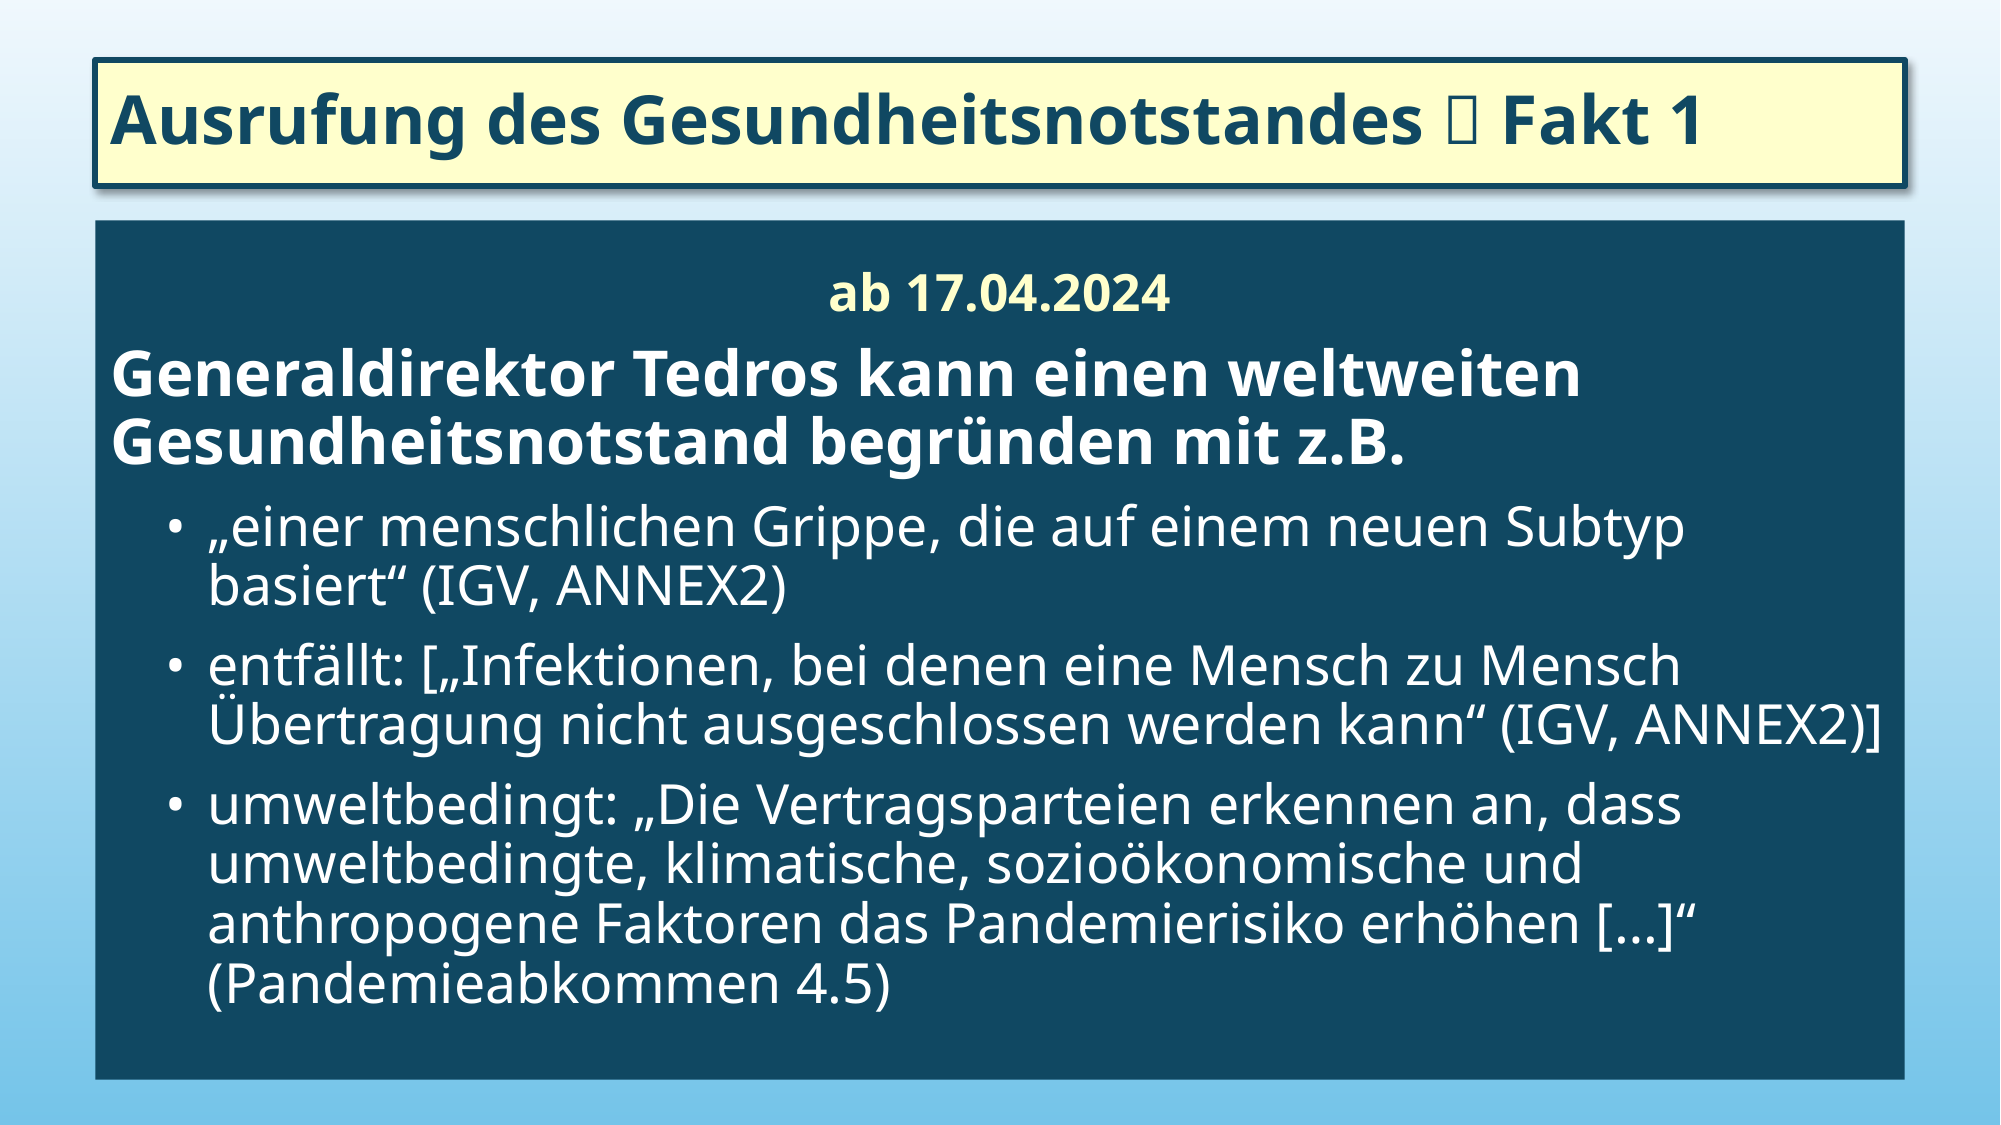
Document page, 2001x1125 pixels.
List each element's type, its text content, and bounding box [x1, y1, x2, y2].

text_box ab 17.04.2024 Generaldirektor Tedros kann einen weltweiten Gesundheitsnotstand begründen mit z.B. • „einer menschlichen Grippe, die auf einem neuen Subtyp basiert“ (IGV, ANNEX2) • entfällt: [„Infektionen, bei denen eine Mensch zu Mensch Übertragung nicht ausgeschlossen werden kann“ (IGV, ANNEX2)] • umweltbedingt: „Die Vertragsparteien erkennen an, dass umweltbedingte, klimatische, sozioökonomische und anthropogene Faktoren das Pandemierisiko erhöhen […]“ (Pandemieabkommen 4.5) [95, 220, 1905, 1080]
title Ausrufung des Gesundheitsnotstandes  Fakt 1 [95, 59, 1905, 186]
